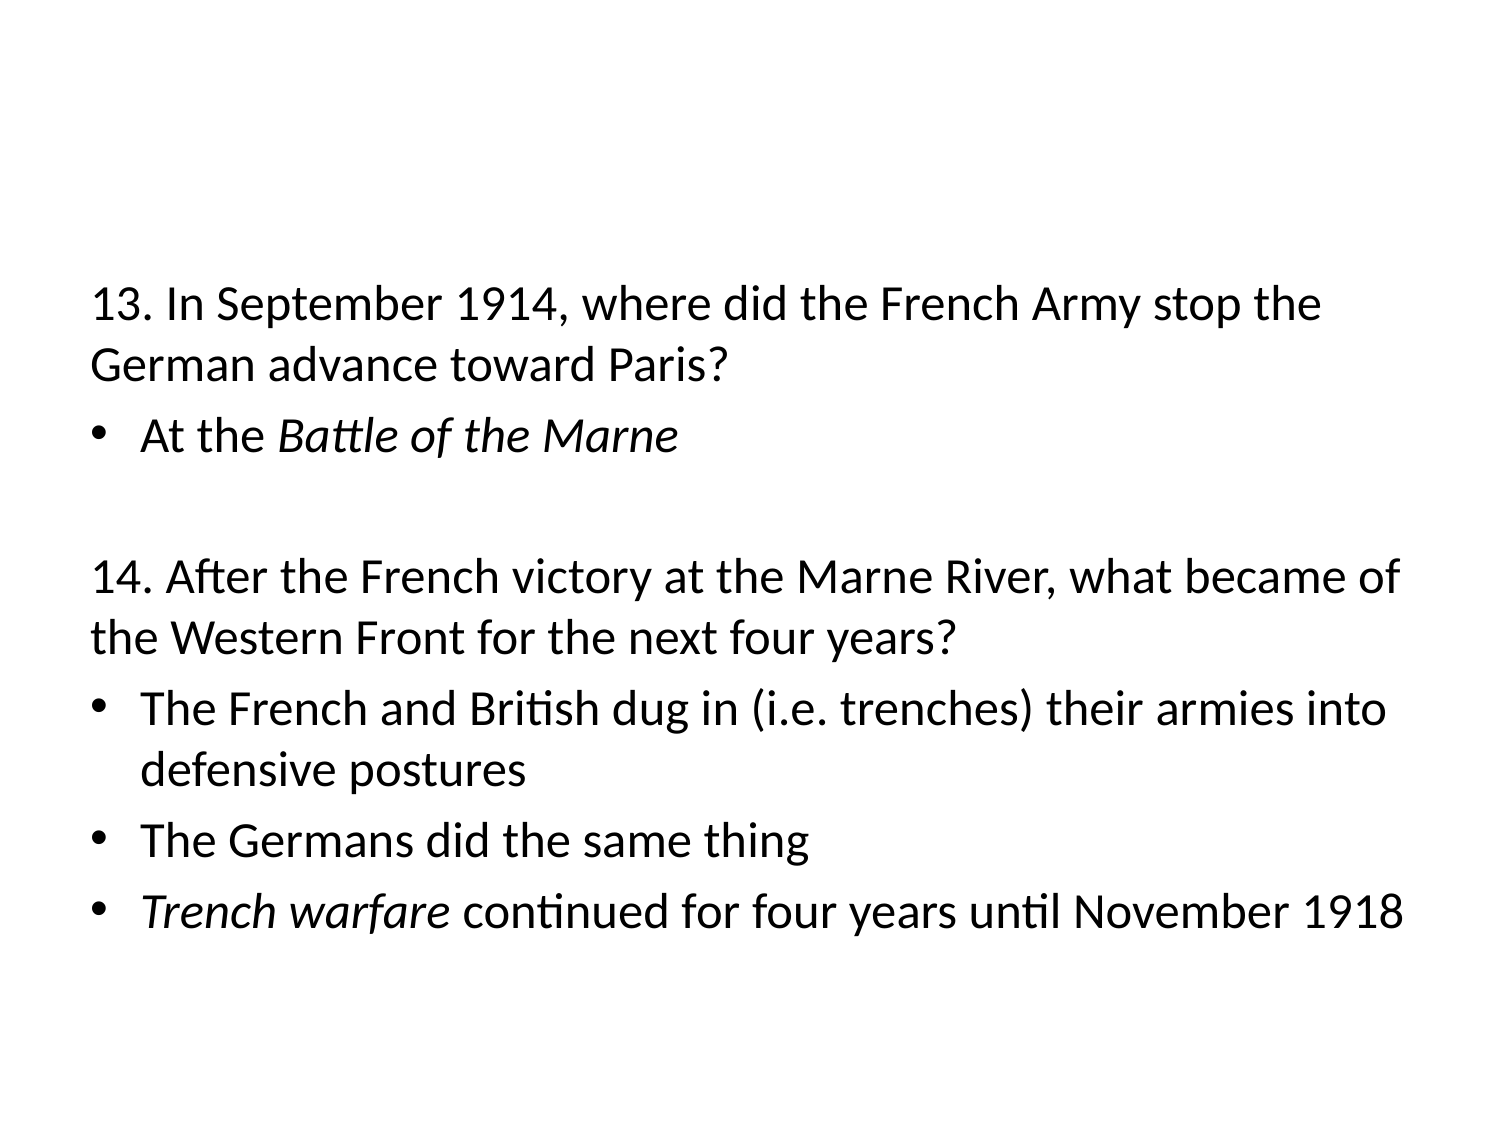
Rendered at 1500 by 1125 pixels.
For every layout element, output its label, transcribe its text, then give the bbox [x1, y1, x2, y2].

list 13. In September 1914, where did the French Army stop the German advance toward Paris? At the Battle of the Marne 14. After the French victory at the Marne River, what became of the Western Front for the next four years? The French and British dug in (i.e. trenches) their armies into defensive postures The Germans did the same thing Trench warfare continued for four years until November 1918 [75, 262, 1425, 1005]
